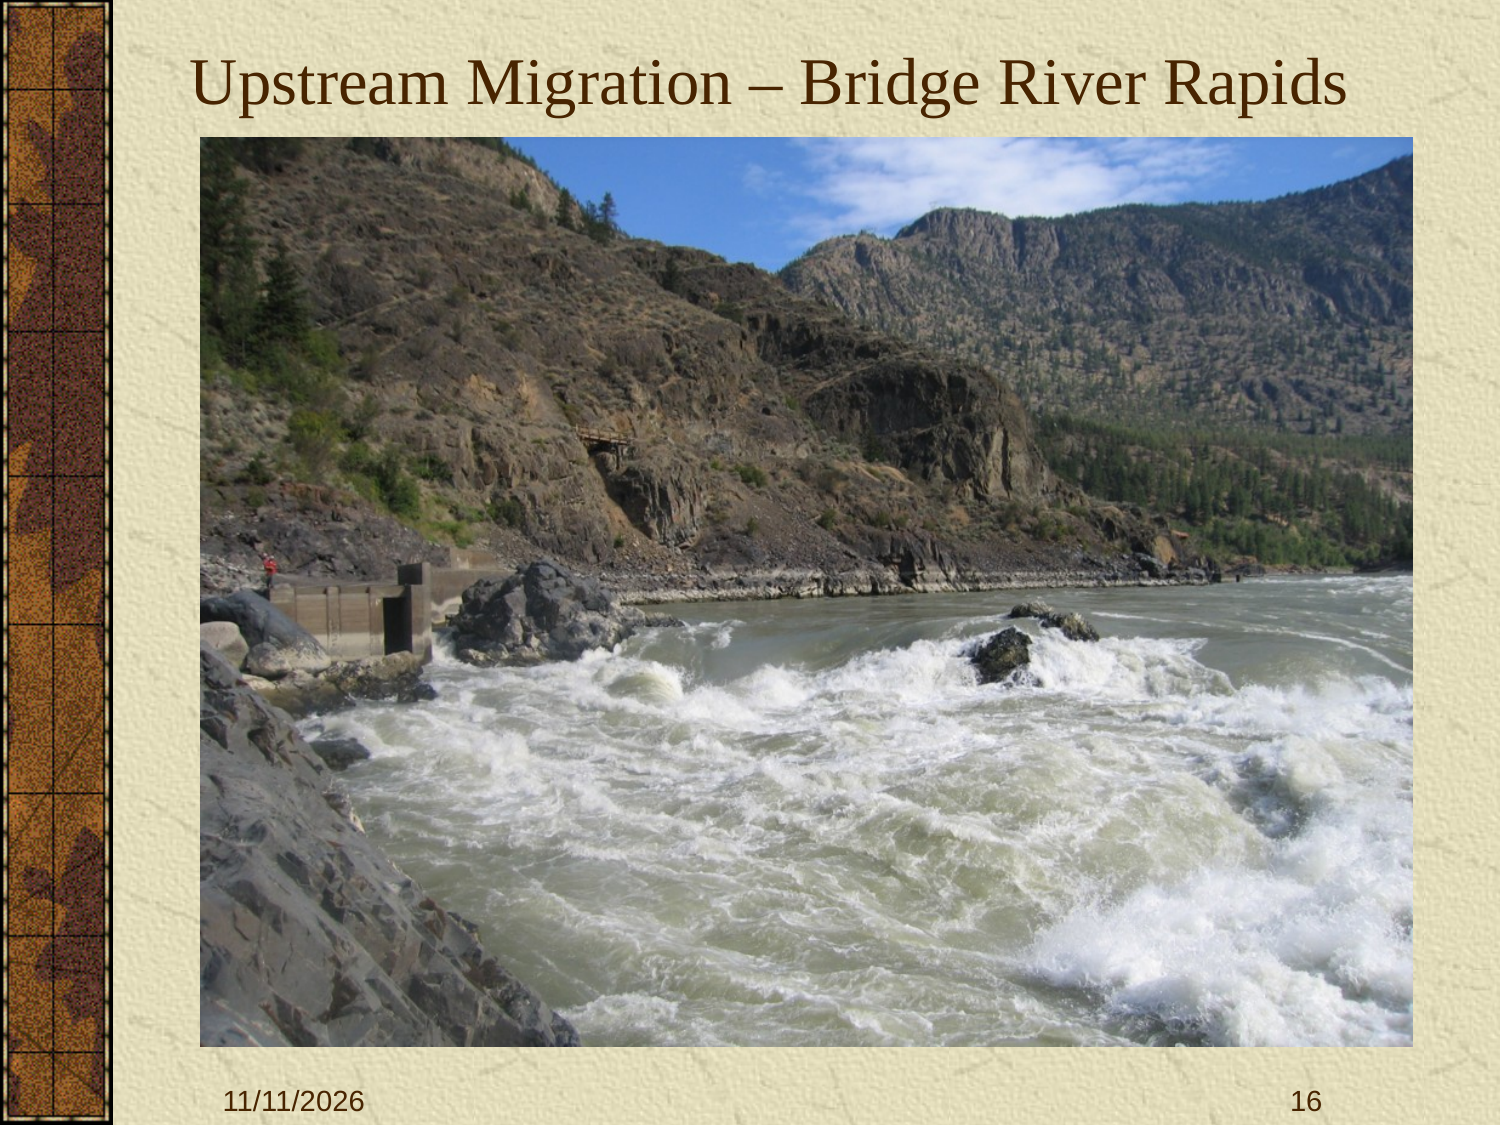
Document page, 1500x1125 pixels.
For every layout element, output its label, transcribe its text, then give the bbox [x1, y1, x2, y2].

picture [0, 0, 1500, 1125]
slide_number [137, 1049, 451, 1125]
title Upstream Migration – Bridge River Rapids [174, 37, 1401, 126]
slide_number 16 [1149, 1049, 1463, 1125]
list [199, 137, 1413, 1048]
